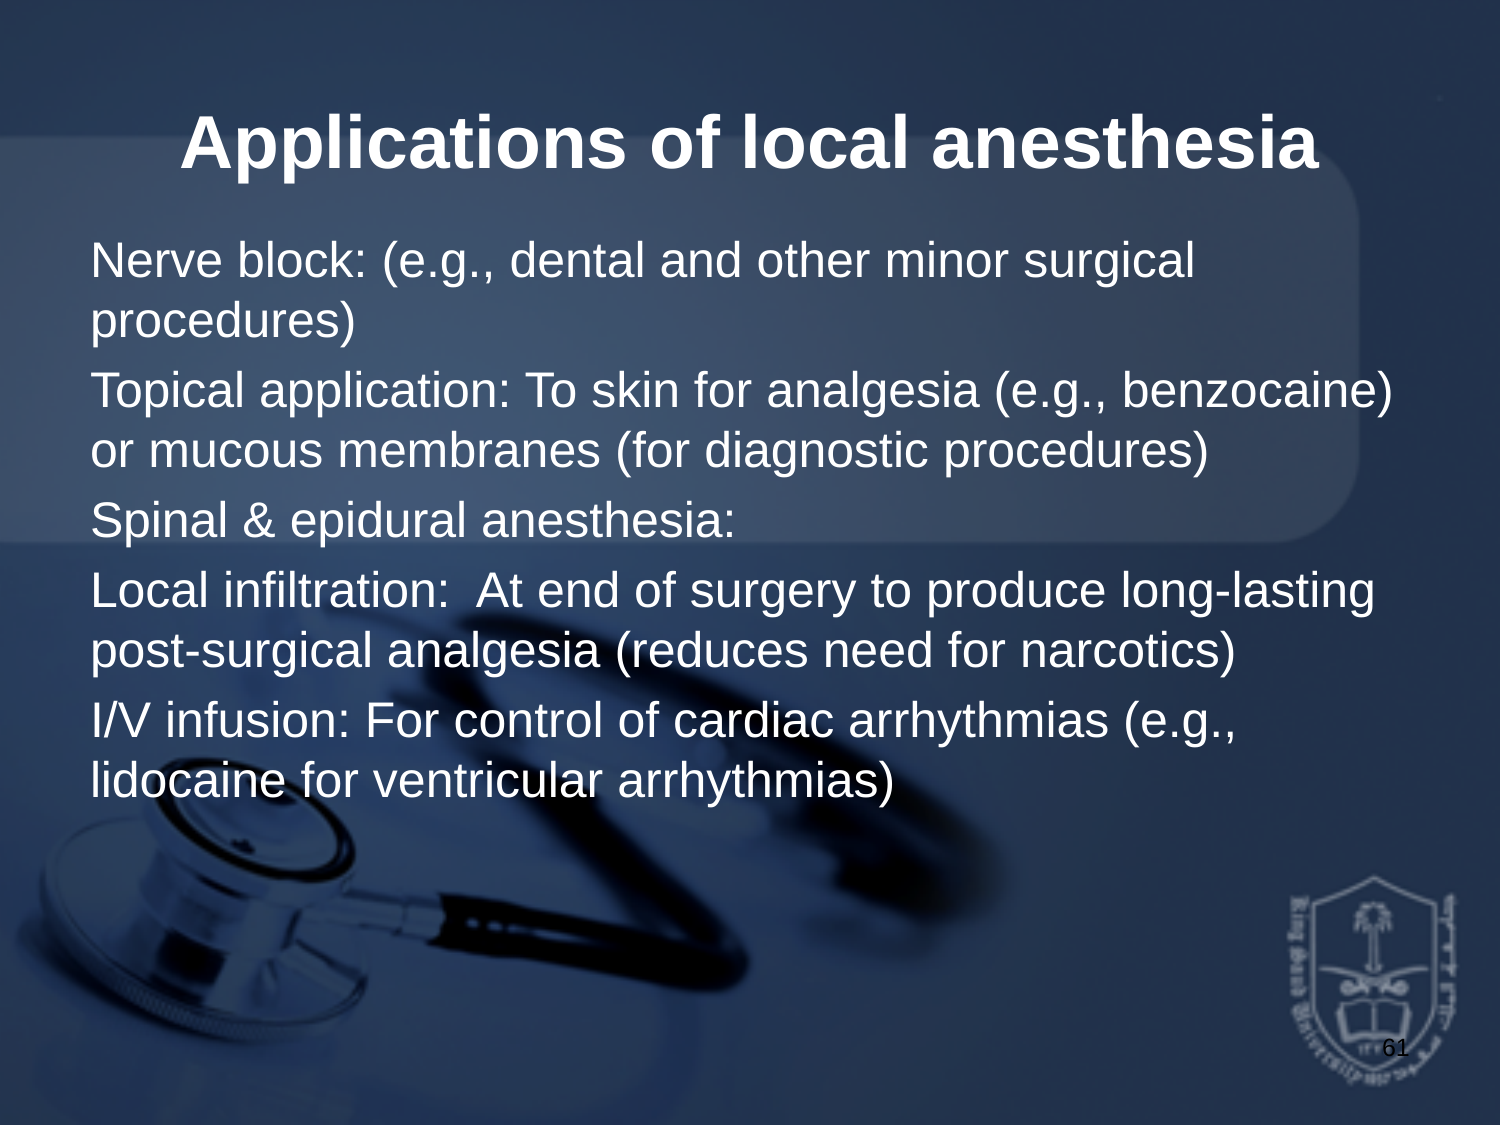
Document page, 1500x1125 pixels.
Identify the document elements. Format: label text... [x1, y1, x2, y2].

picture [0, 0, 1500, 1125]
list Nerve block: (e.g., dental and other minor surgical procedures) Topical application: To skin for analgesia (e.g., benzocaine) or mucous membranes (for diagnostic procedures) Spinal & epidural anesthesia: Local infiltration: At end of surgery to produce long-lasting post-surgical analgesia (reduces need for narcotics) I/V infusion: For control of cardiac arrhythmias (e.g., lidocaine for ventricular arrhythmias) [75, 187, 1463, 1125]
title Applications of local anesthesia [75, 45, 1425, 187]
slide_number 61 [1074, 1024, 1426, 1103]
